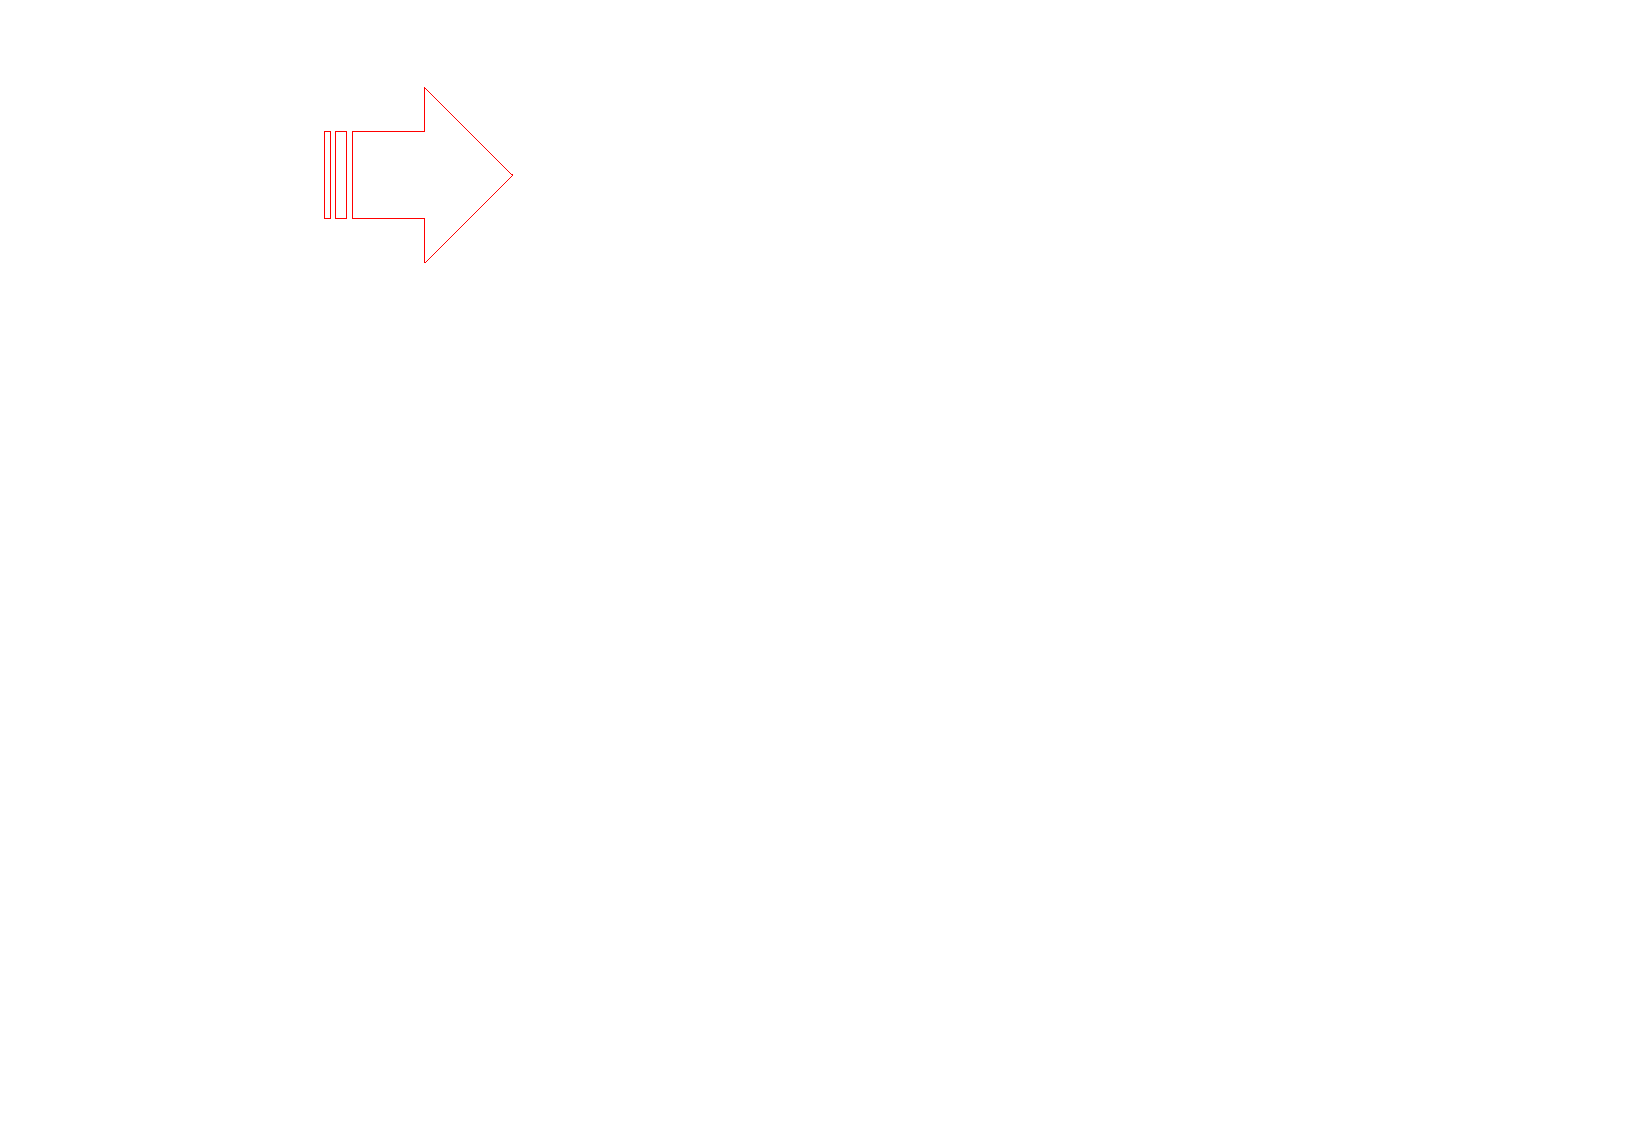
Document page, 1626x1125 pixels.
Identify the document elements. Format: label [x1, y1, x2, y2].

text_box [335, 131, 347, 219]
text_box [352, 87, 513, 263]
text_box [324, 131, 331, 219]
